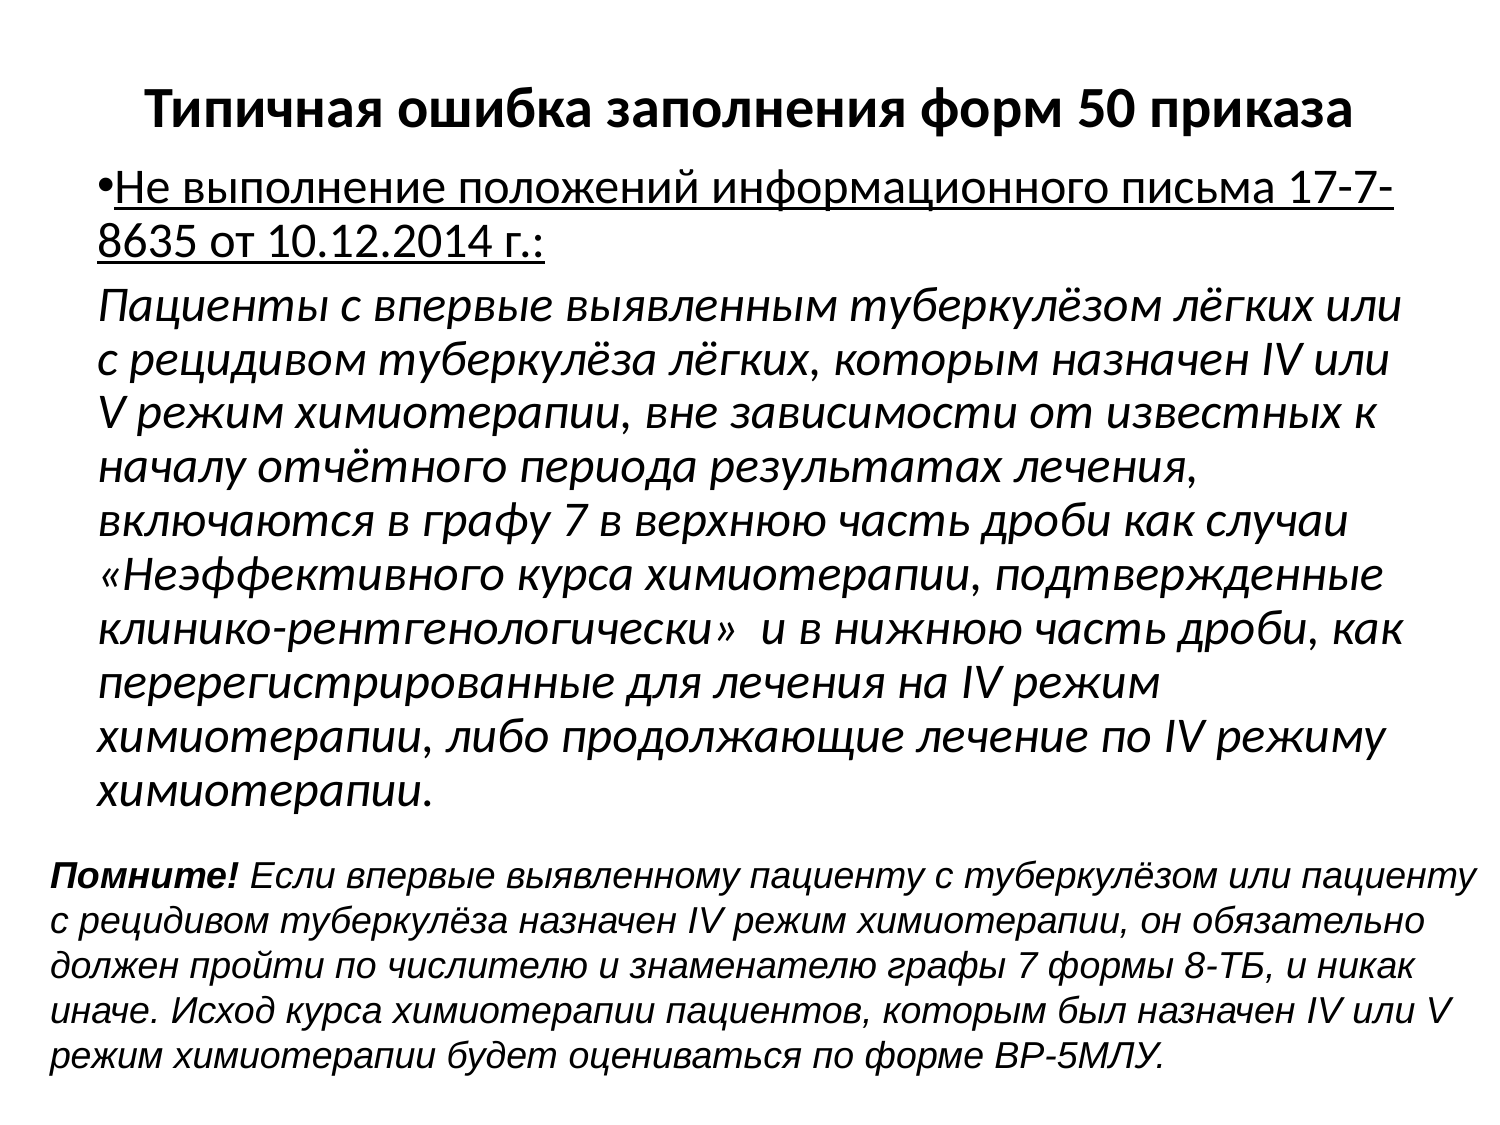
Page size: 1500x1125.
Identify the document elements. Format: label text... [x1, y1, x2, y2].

text_box Помните! Если впервые выявленному пациенту с туберкулёзом или пациенту с рецидивом туберкулёза назначен IV режим химиотерапии, он обязательно должен пройти по числителю и знаменателю графы 7 формы 8-ТБ, и никак иначе. Исход курса химиотерапии пациентов, которым был назначен IV или V режим химиотерапии будет оцениваться по форме ВР-5МЛУ. [35, 843, 1500, 1084]
list Не выполнение положений информационного письма 17-7-8635 от 10.12.2014 г.: Пациенты с впервые выявленным туберкулёзом лёгких или с рецидивом туберкулёза лёгких, которым назначен IV или V режим химиотерапии, вне зависимости от известных к началу отчётного периода результатах лечения, включаются в графу 7 в верхнюю часть дроби как случаи «Неэффективного курса химиотерапии, подтвержденные клинико-рентгенологически» и в нижнюю часть дроби, как перерегистрированные для лечения на IV режим химиотерапии, либо продолжающие лечение по IV режиму химиотерапии. [81, 152, 1433, 843]
title Типичная ошибка заполнения форм 50 приказа [74, 44, 1426, 165]
